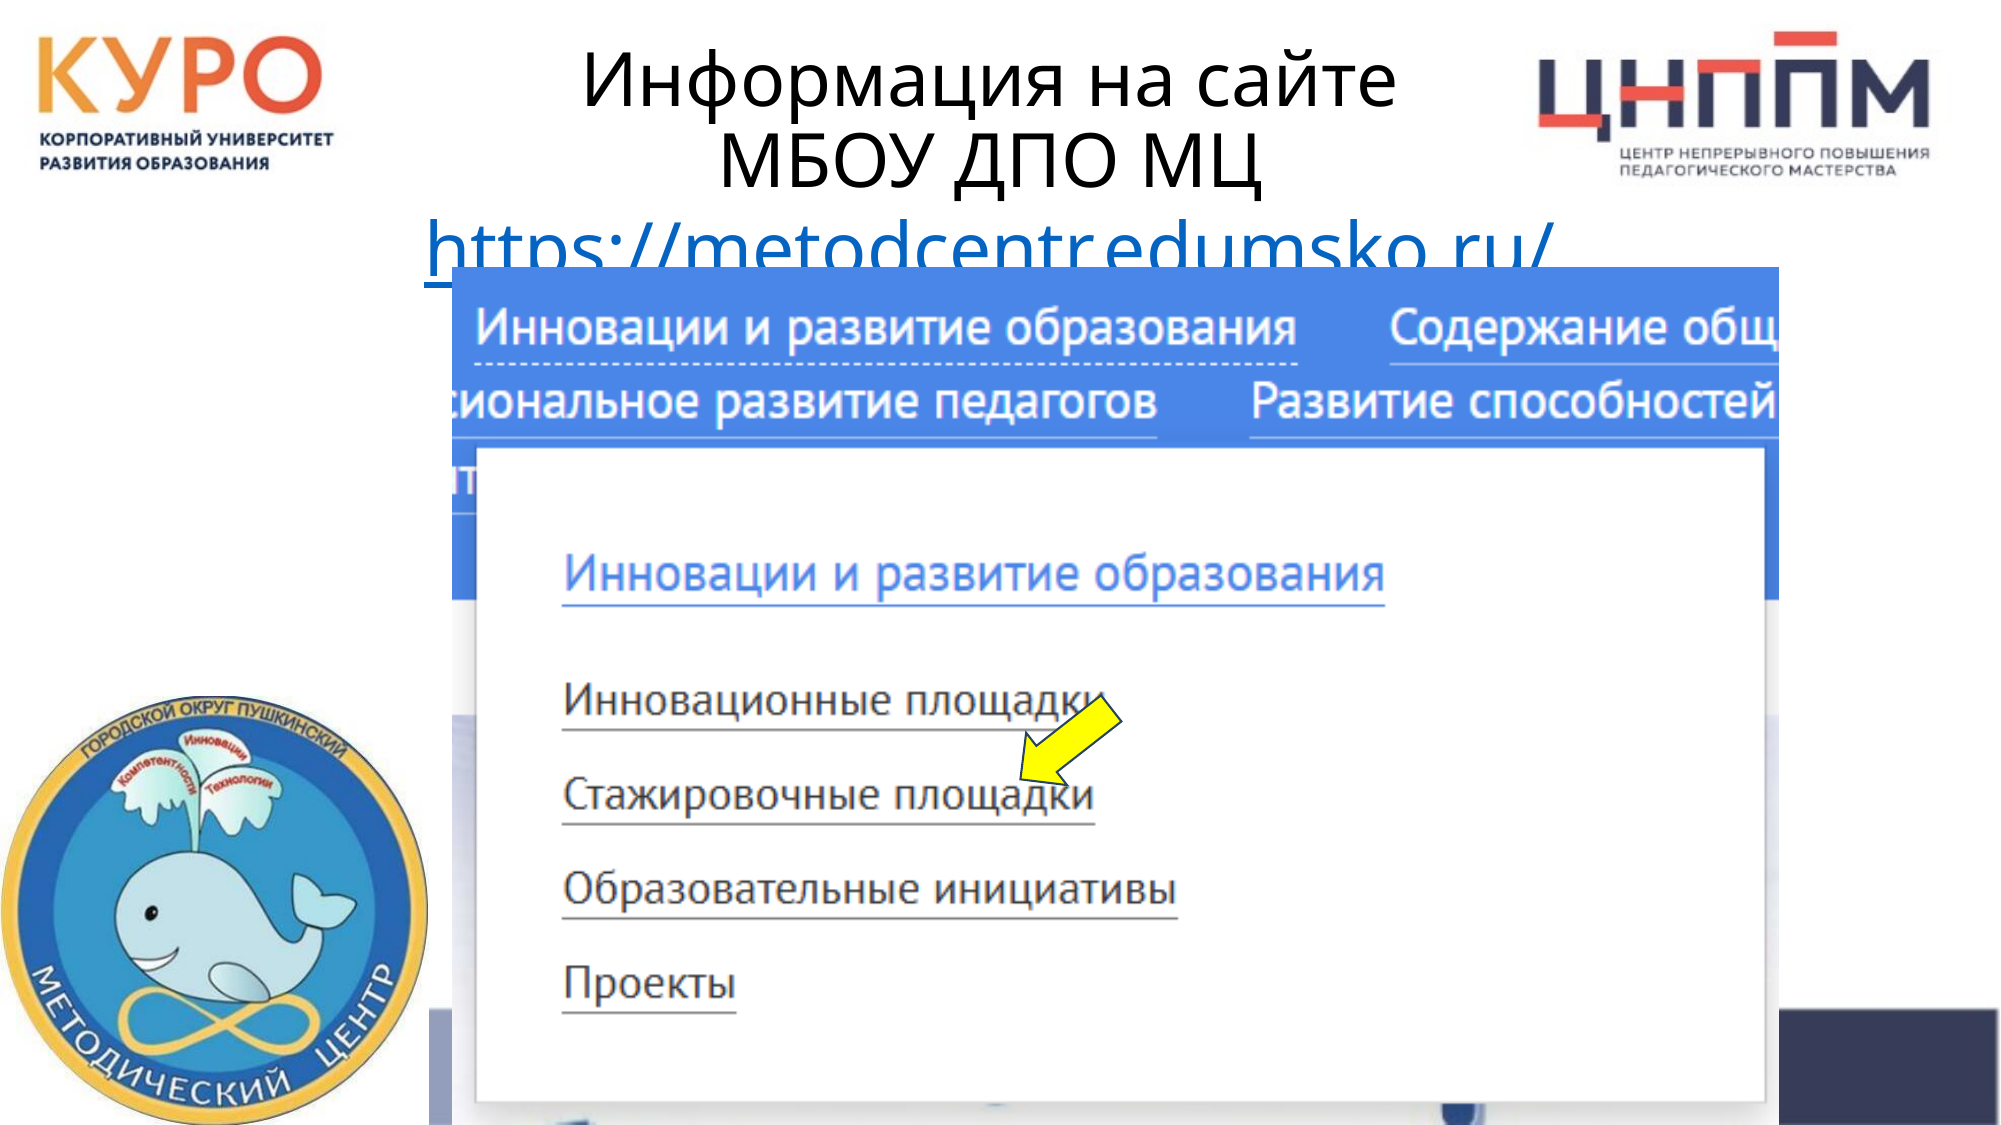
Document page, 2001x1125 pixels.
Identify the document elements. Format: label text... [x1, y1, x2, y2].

picture [0, 0, 452, 1125]
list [452, 267, 1779, 1125]
title Информация на сайте МБОУ ДПО МЦ https://metodcentr.edumsko.ru/ [137, 0, 1863, 337]
picture [1779, 0, 2001, 1125]
